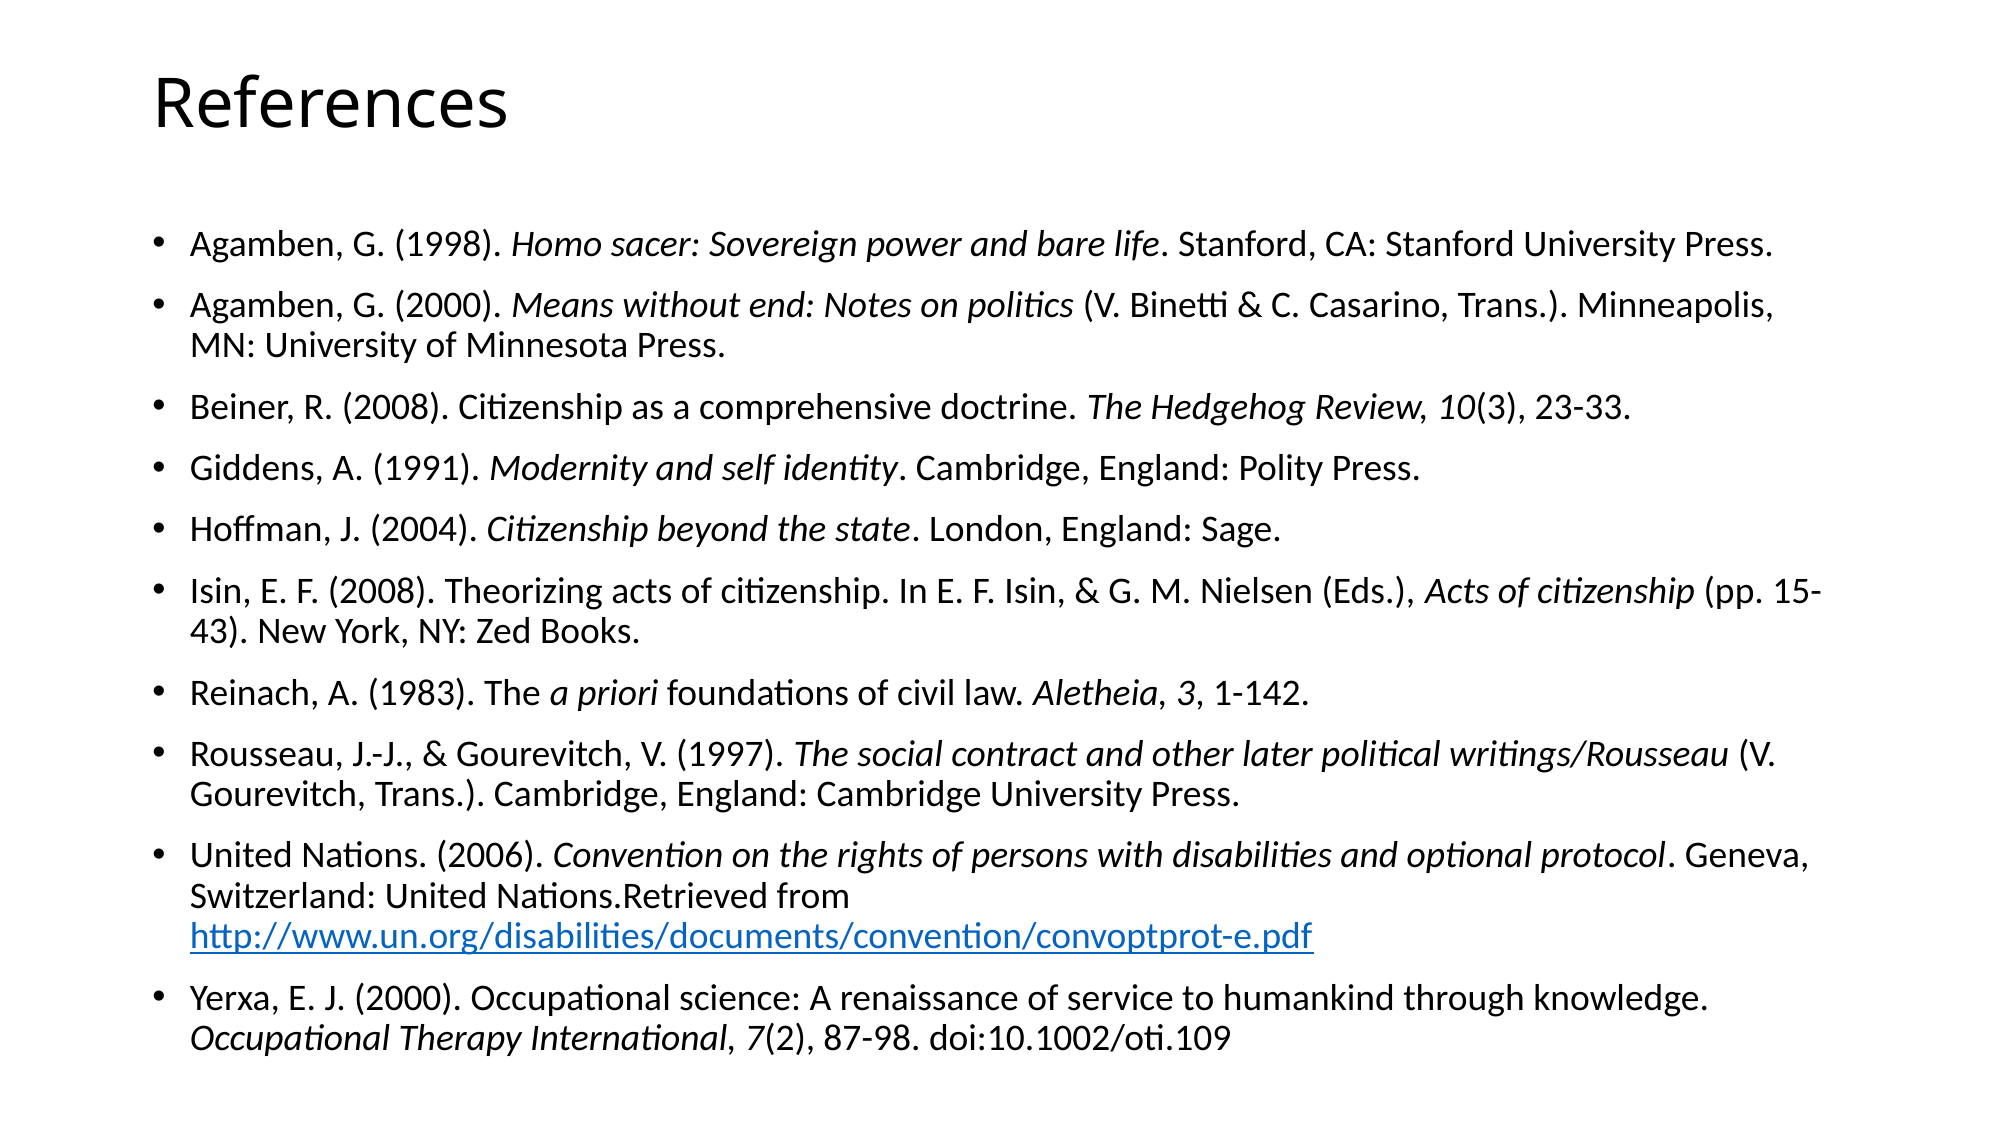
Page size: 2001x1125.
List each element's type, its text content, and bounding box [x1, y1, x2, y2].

list Agamben, G. (1998). Homo sacer: Sovereign power and bare life. Stanford, CA: Stanford University Press. Agamben, G. (2000). Means without end: Notes on politics (V. Binetti & C. Casarino, Trans.). Minneapolis, MN: University of Minnesota Press. Beiner, R. (2008). Citizenship as a comprehensive doctrine. The Hedgehog Review, 10(3), 23-33. Giddens, A. (1991). Modernity and self identity. Cambridge, England: Polity Press. Hoffman, J. (2004). Citizenship beyond the state. London, England: Sage. Isin, E. F. (2008). Theorizing acts of citizenship. In E. F. Isin, & G. M. Nielsen (Eds.), Acts of citizenship (pp. 15-43). New York, NY: Zed Books. Reinach, A. (1983). The a priori foundations of civil law. Aletheia, 3, 1-142. Rousseau, J.-J., & Gourevitch, V. (1997). The social contract and other later political writings/Rousseau (V. Gourevitch, Trans.). Cambridge, England: Cambridge University Press. United Nations. (2006). Convention on the rights of persons with disabilities and optional protocol. Geneva, Switzerland: United Nations.Retrieved from http://www.un.org/disabilities/documents/convention/convoptprot-e.pdf Yerxa, E. J. (2000). Occupational science: A renaissance of service to humankind through knowledge. Occupational Therapy International, 7(2), 87-98. doi:10.1002/oti.109 [137, 216, 1863, 1073]
title References [137, 59, 1863, 150]
